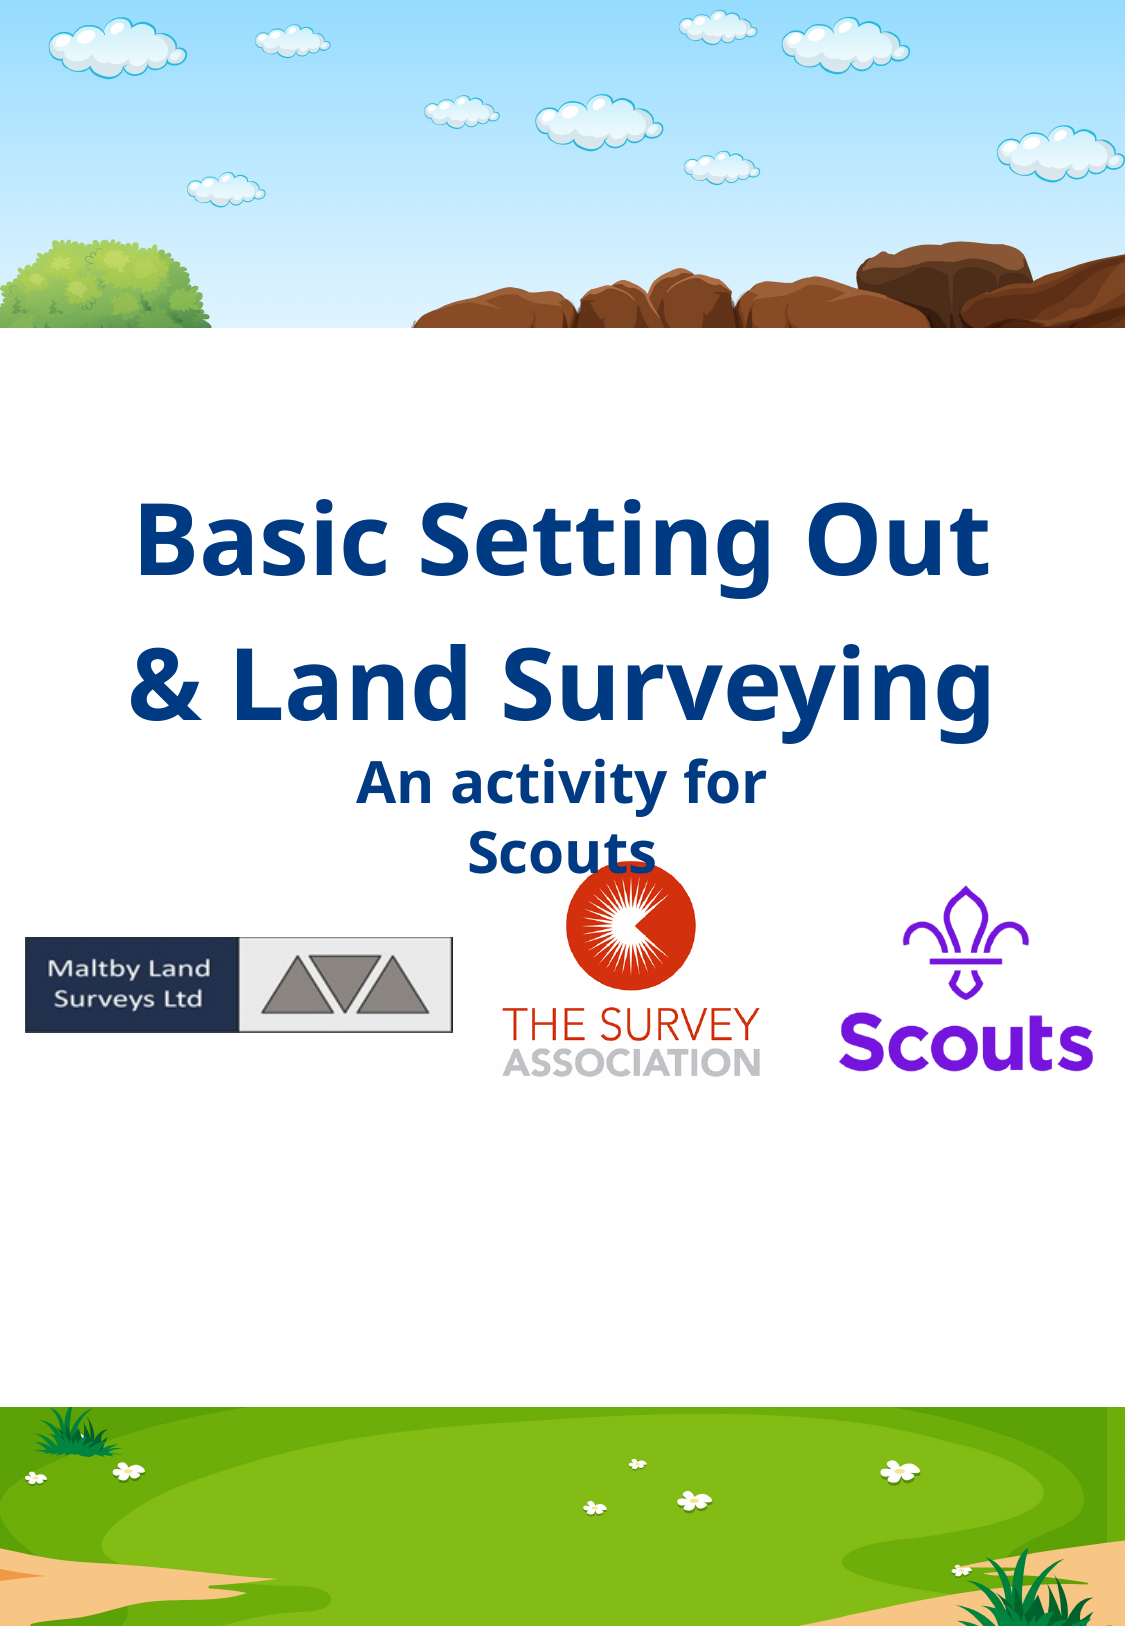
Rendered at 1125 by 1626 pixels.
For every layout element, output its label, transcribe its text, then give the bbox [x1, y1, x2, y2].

picture [832, 878, 1100, 1079]
picture [0, 0, 1125, 328]
picture [492, 859, 769, 1079]
picture [25, 936, 454, 1033]
text_box An activity for Scouts [243, 737, 882, 893]
text_box Basic Setting Out & Land Surveying [0, 459, 1125, 748]
picture [0, 1406, 1125, 1626]
